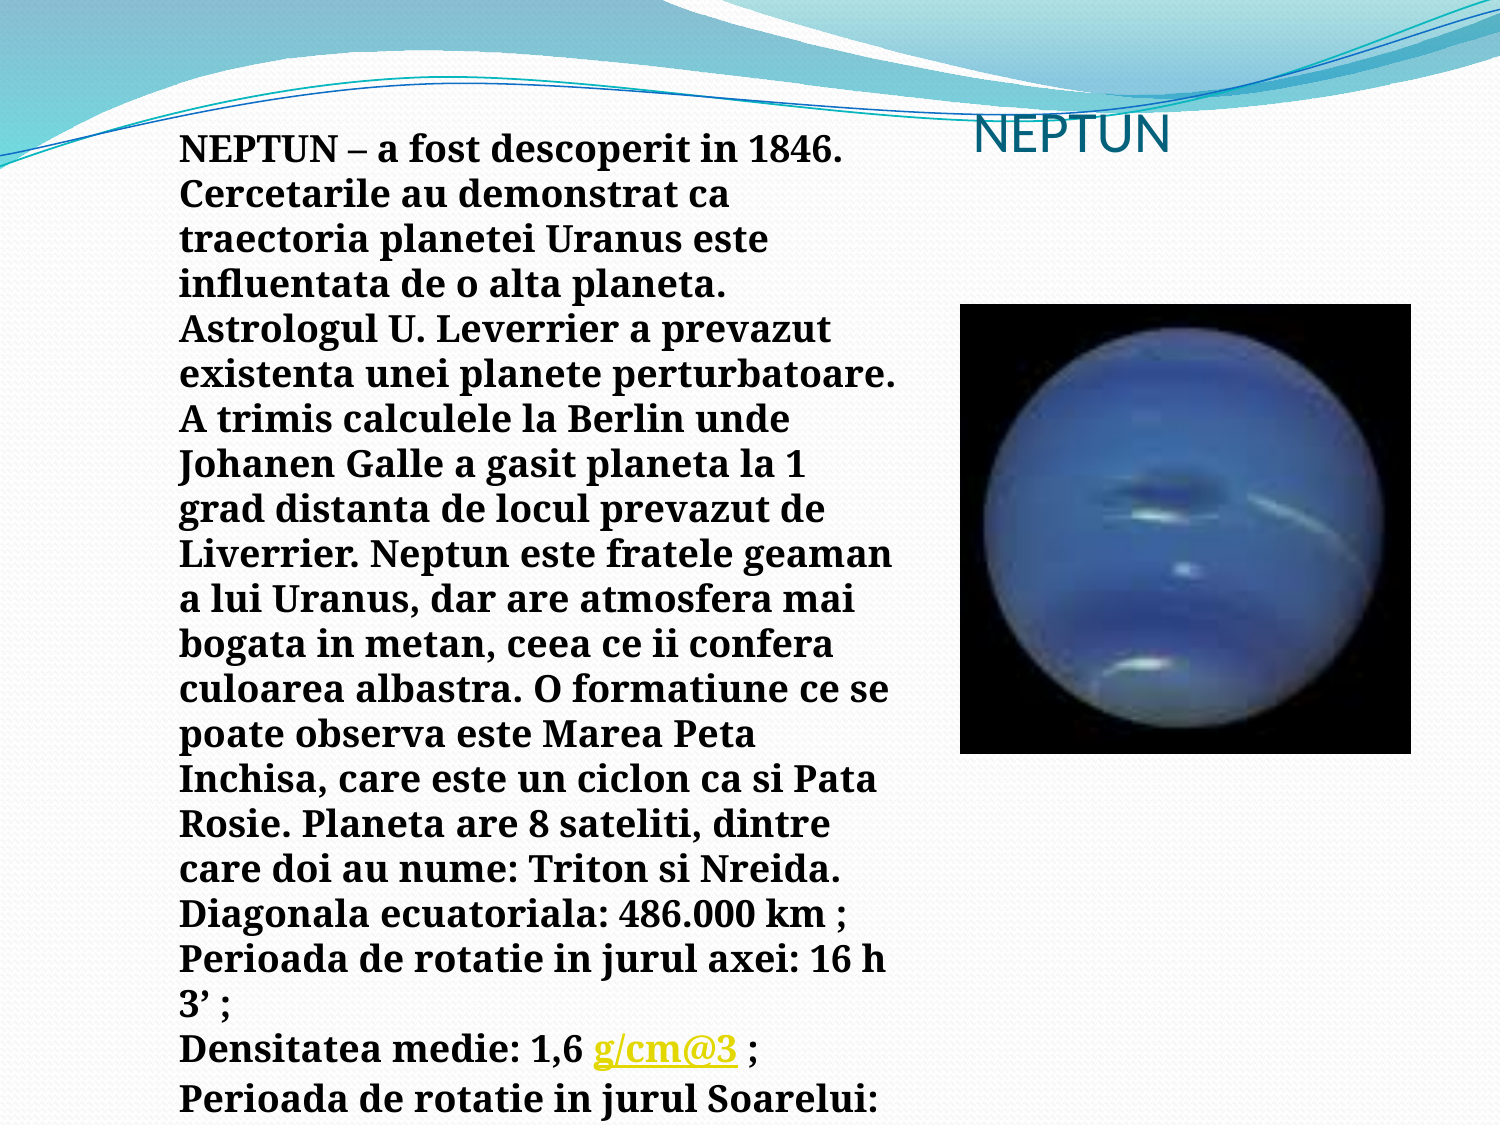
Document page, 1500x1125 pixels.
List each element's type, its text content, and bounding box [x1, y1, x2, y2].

text_box NEPTUN – a fost descoperit in 1846. Cercetarile au demonstrat ca traectoria planetei Uranus este influentata de o alta planeta. Astrologul U. Leverrier a prevazut existenta unei planete perturbatoare. A trimis calculele la Berlin unde Johanen Galle a gasit planeta la 1 grad distanta de locul prevazut de Liverrier. Neptun este fratele geaman a lui Uranus, dar are atmosfera mai bogata in metan, ceea ce ii confera culoarea albastra. O formatiune ce se poate observa este Marea Peta Inchisa, care este un ciclon ca si Pata Rosie. Planeta are 8 sateliti, dintre care doi au nume: Triton si Nreida. Diagonala ecuatoriala: 486.000 km ; Perioada de rotatie in jurul axei: 16 h 3’ ; Densitatea medie: 1,6 g/cm@3 ; Perioada de rotatie in jurul Soarelui: 164,8 ani. [163, 117, 914, 1125]
title NEPTUN [972, 83, 1426, 235]
picture [960, 304, 1411, 755]
